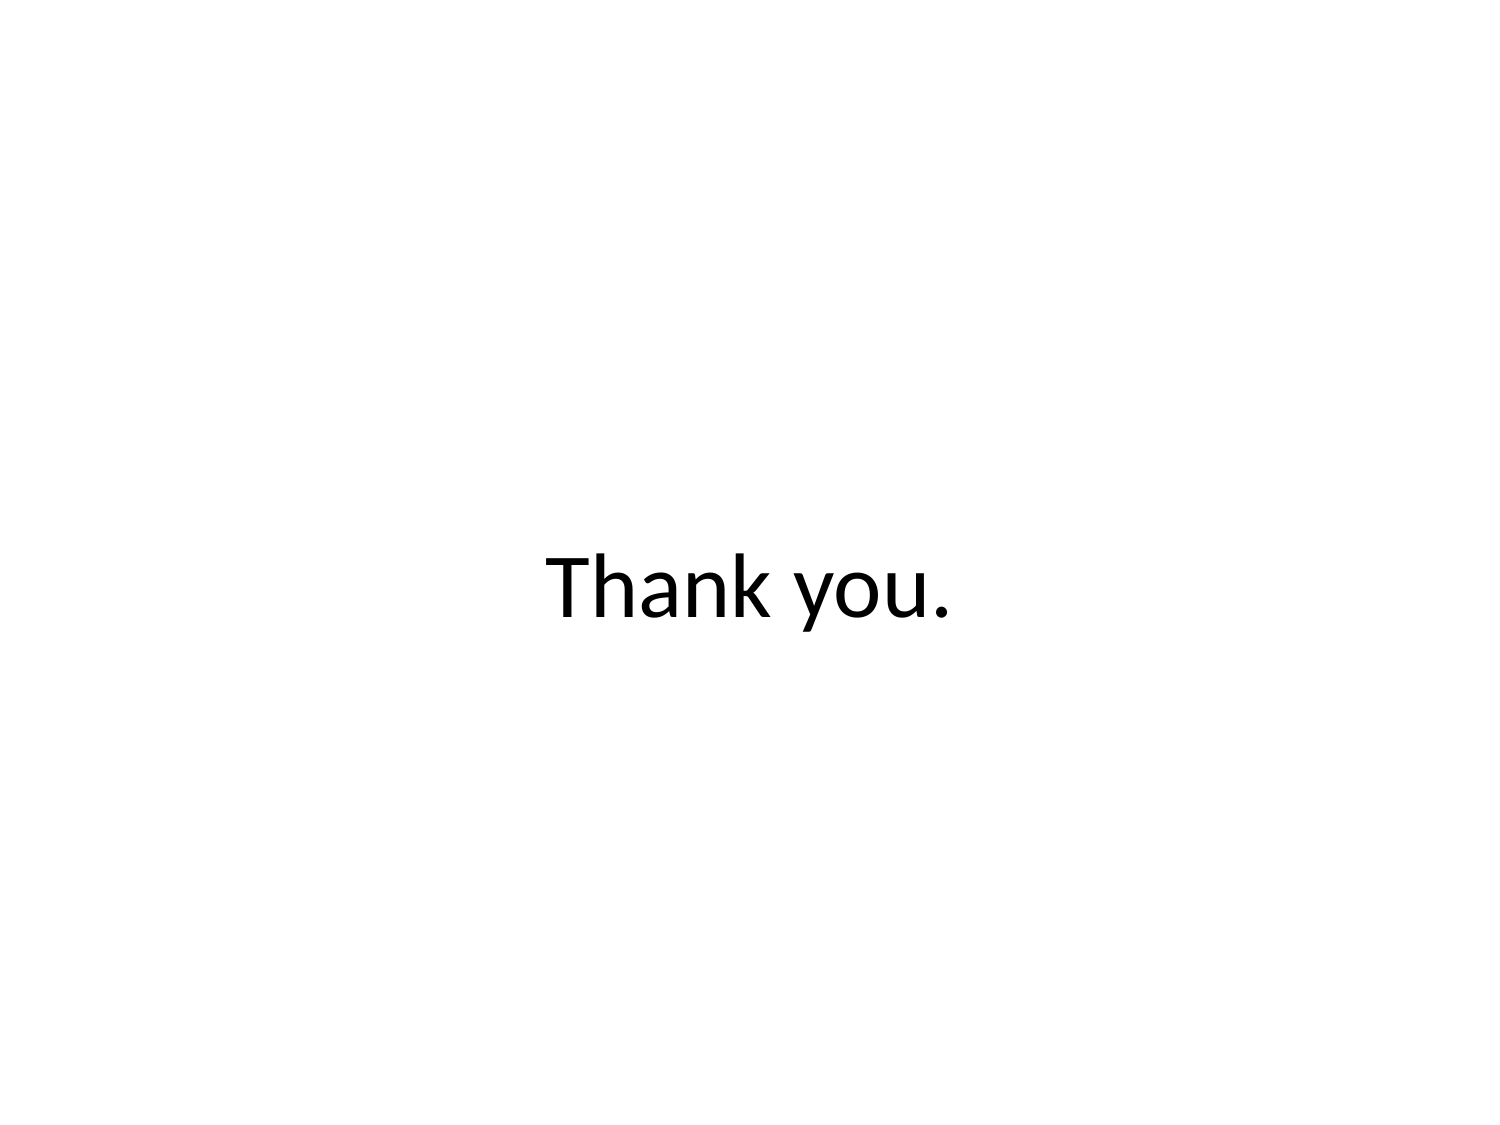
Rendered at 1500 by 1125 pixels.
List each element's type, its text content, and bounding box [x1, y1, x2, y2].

title Thank you. [75, 487, 1425, 675]
